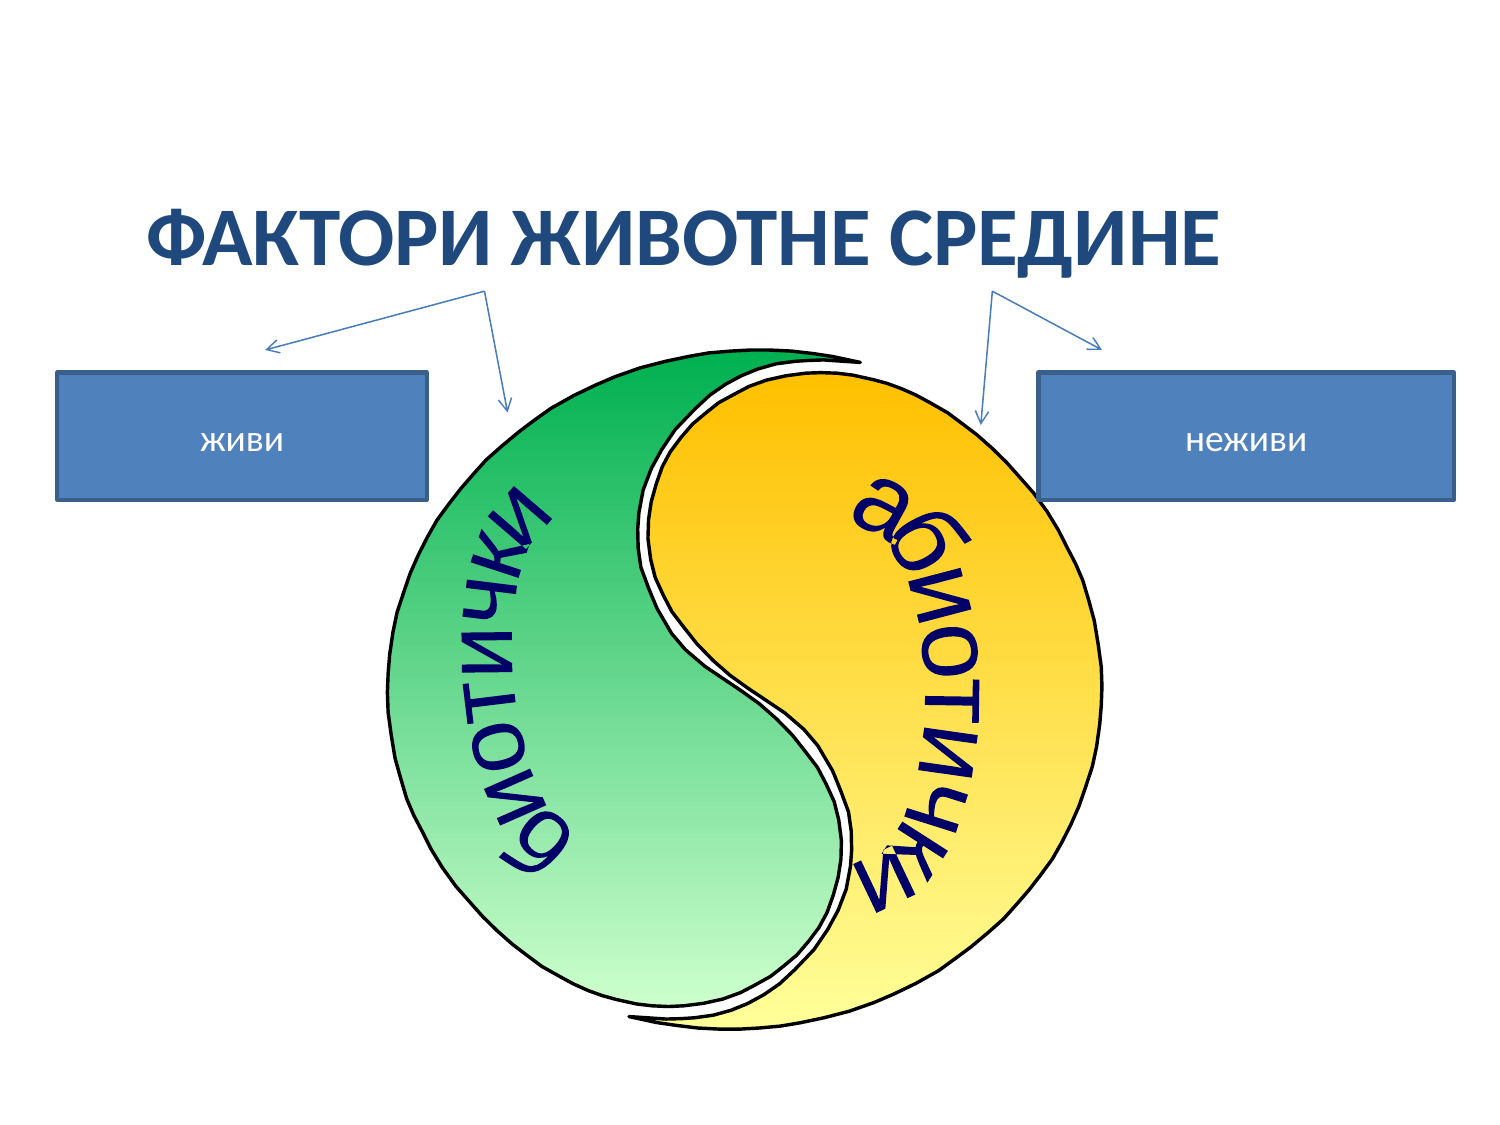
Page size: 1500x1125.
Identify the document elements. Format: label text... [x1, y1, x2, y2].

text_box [264, 290, 483, 351]
text_box живи [55, 370, 429, 502]
text_box [629, 372, 1102, 1030]
text_box ФАКТОРИ ЖИВОТНЕ СРЕДИНЕ [131, 174, 1407, 290]
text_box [993, 290, 1103, 351]
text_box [980, 290, 993, 426]
text_box [387, 350, 861, 1007]
text_box неживи [1036, 370, 1456, 502]
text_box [484, 290, 508, 413]
